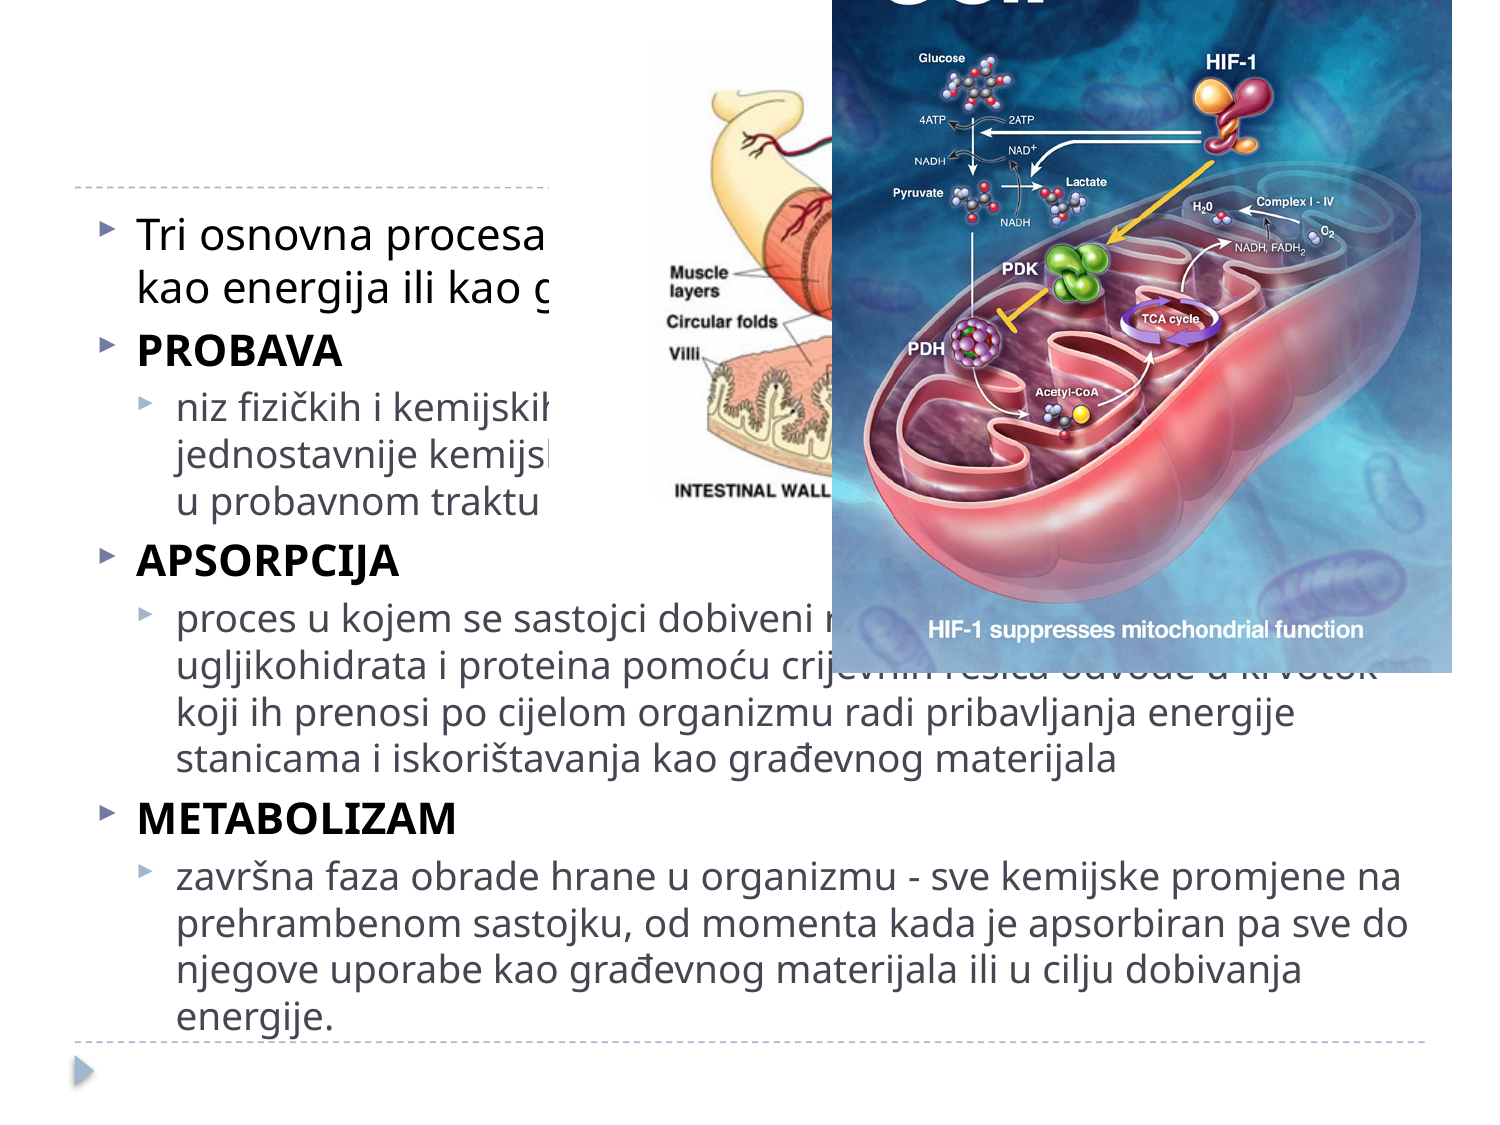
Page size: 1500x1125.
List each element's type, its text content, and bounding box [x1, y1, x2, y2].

list Tri osnovna procesa kojima hrana prolazi da bi bila iskorištena kao energija ili kao građevni materijal za obnovu organizma. PROBAVA niz fizičkih i kemijskih reakcija kojima se hrana pretvara u jednostavnije kemijske spojeva uporabljive za organizam. Odvija se u probavnom traktu (od usta do debelog crijeva). APSORPCIJA proces u kojem se sastojci dobiveni razgradnjom masti, ugljikohidrata i proteina pomoću crijevnih resica odvode u krvotok koji ih prenosi po cijelom organizmu radi pribavljanja energije stanicama i iskorištavanja kao građevnog materijala METABOLIZAM završna faza obrade hrane u organizmu - sve kemijske promjene na prehrambenom sastojku, od momenta kada je apsorbiran pa sve do njegove uporabe kao građevnog materijala ili u cilju dobivanja energije. [82, 199, 1432, 1076]
picture [548, 0, 1500, 674]
